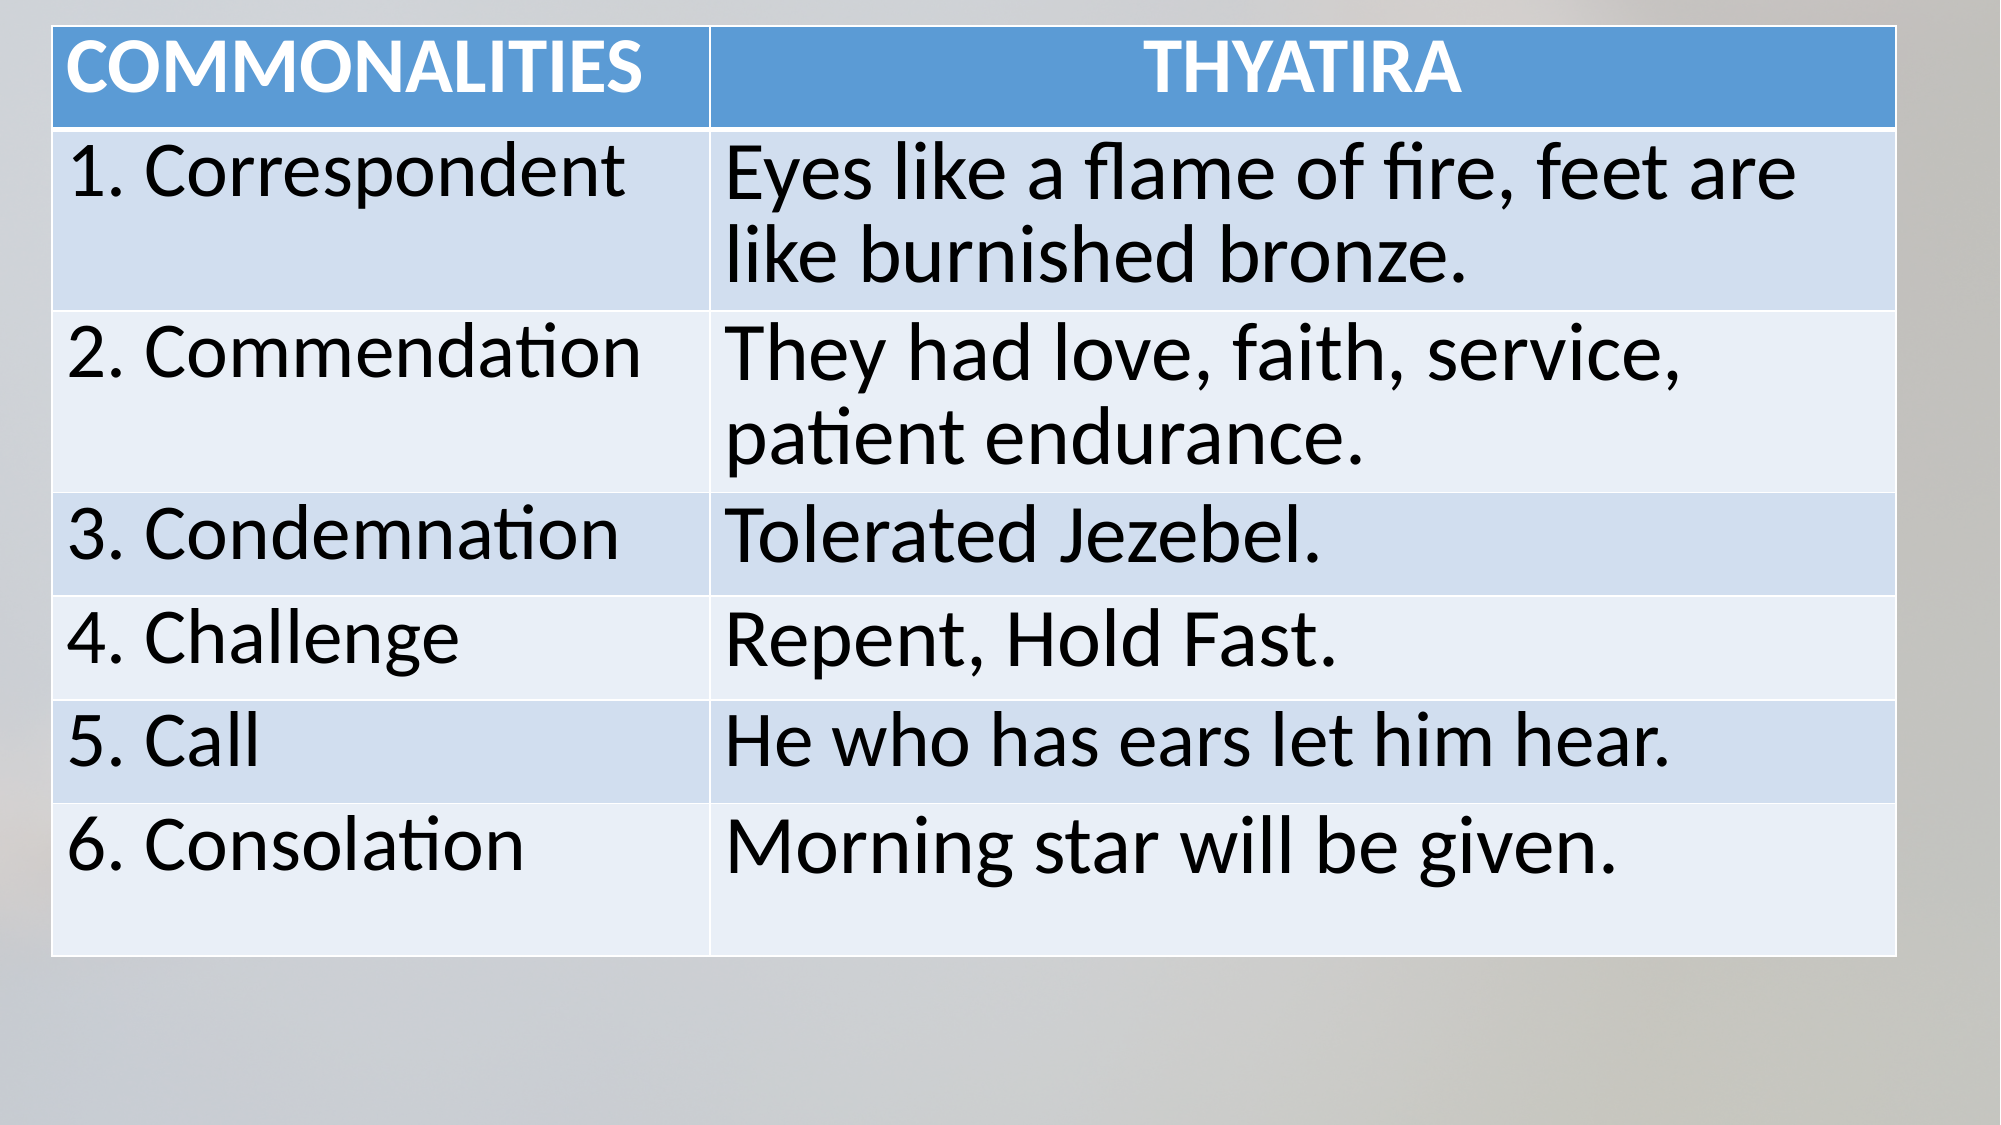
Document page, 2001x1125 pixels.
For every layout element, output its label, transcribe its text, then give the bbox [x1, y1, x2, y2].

table_cell Tolerated Jezebel. [711, 493, 1895, 595]
table_cell He who has ears let him hear. [711, 701, 1895, 803]
table_header THYATIRA [711, 27, 1895, 127]
table_cell Morning star will be given. [711, 804, 1895, 955]
table_cell Eyes like a flame of fire, feet are like burnished bronze. [711, 132, 1895, 310]
table_cell 2. Commendation [53, 312, 709, 492]
table_header COMMONALITIES [53, 27, 709, 127]
table_cell They had love, faith, service, patient endurance. [711, 312, 1895, 492]
table_cell 4. Challenge [53, 597, 709, 699]
table_cell 3. Condemnation [53, 493, 709, 595]
table_cell 1. Correspondent [53, 132, 709, 310]
table_cell 5. Call [53, 701, 709, 803]
table_cell Repent, Hold Fast. [711, 597, 1895, 699]
table_cell 6. Consolation [53, 804, 709, 955]
